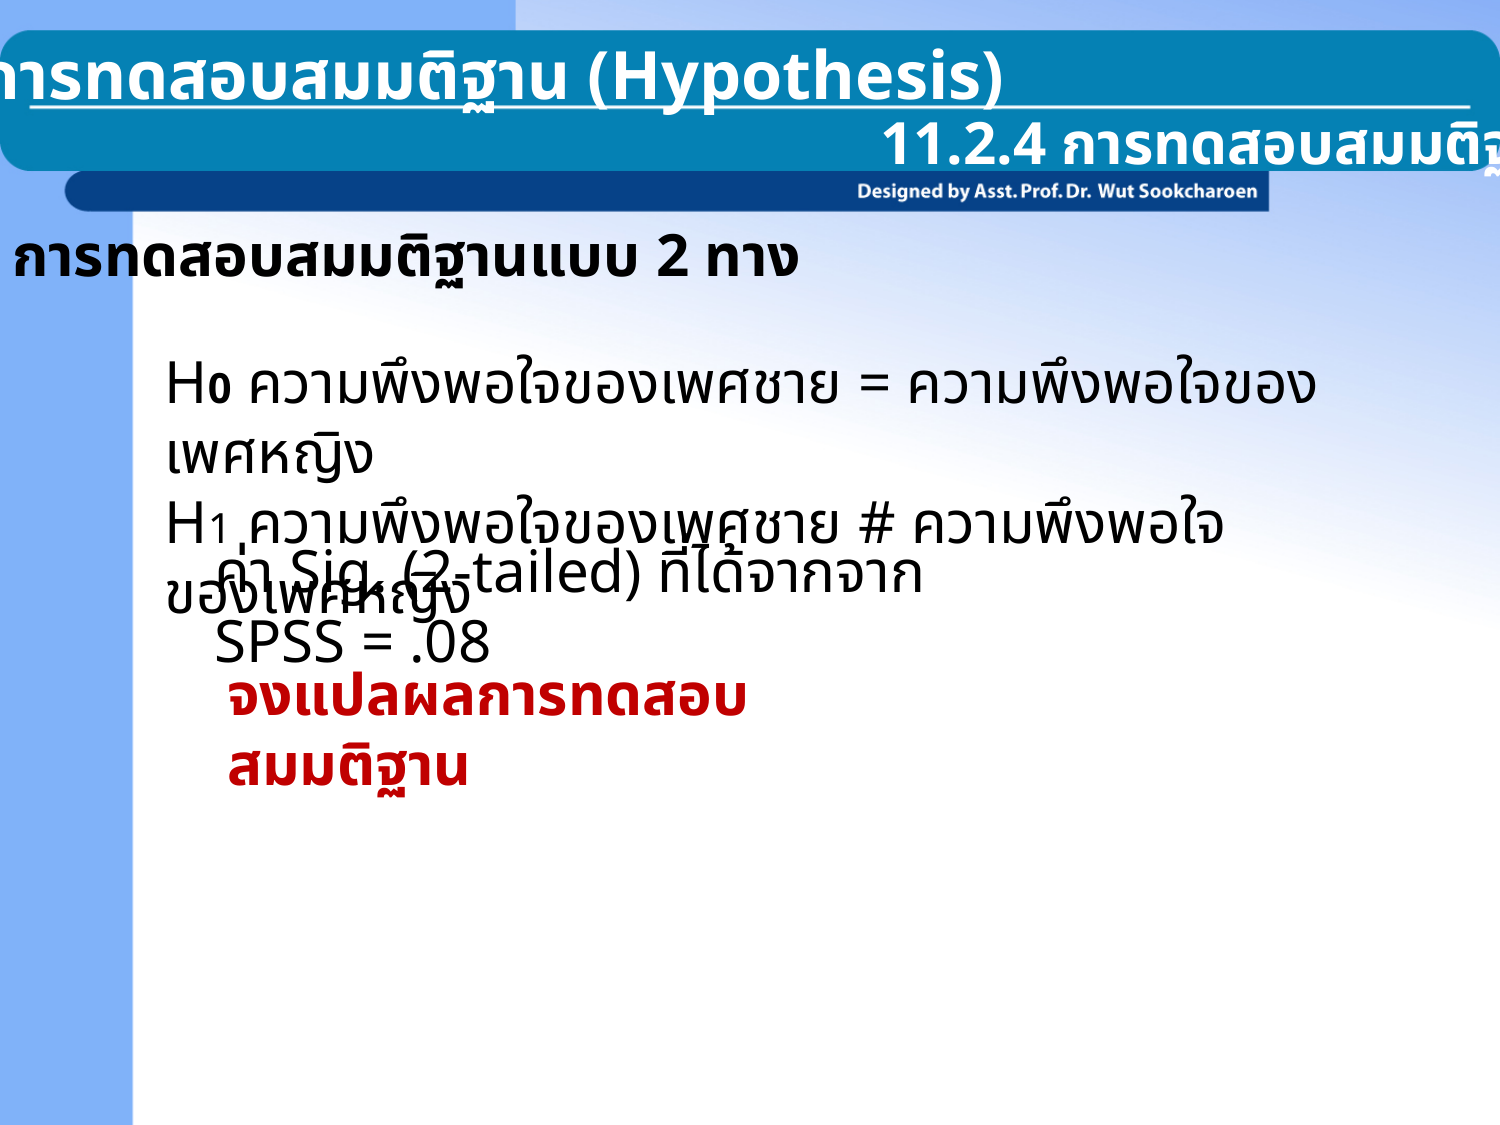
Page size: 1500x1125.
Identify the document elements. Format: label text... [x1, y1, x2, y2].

text_box ค่า Sig. (2-tailed) ที่ได้จากจาก SPSS = .08 [200, 526, 1050, 682]
text_box 11.2.4 การทดสอบสมมติฐาน [865, 98, 1500, 184]
picture [0, 149, 1500, 1125]
text_box 11.2 การทดสอบสมมติฐาน (Hypothesis) [0, 25, 1020, 121]
text_box การทดสอบสมมติฐานแบบ 2 ทาง [0, 210, 816, 296]
picture [0, 0, 1500, 53]
text_box H0 ความพึงพอใจของเพศชาย = ความพึงพอใจของเพศหญิง H1 ความพึงพอใจของเพศชาย # ความพึงพอใจของเพศหญิง [149, 337, 1338, 633]
text_box จงแปลผลการทดสอบสมมติฐาน [212, 649, 800, 805]
